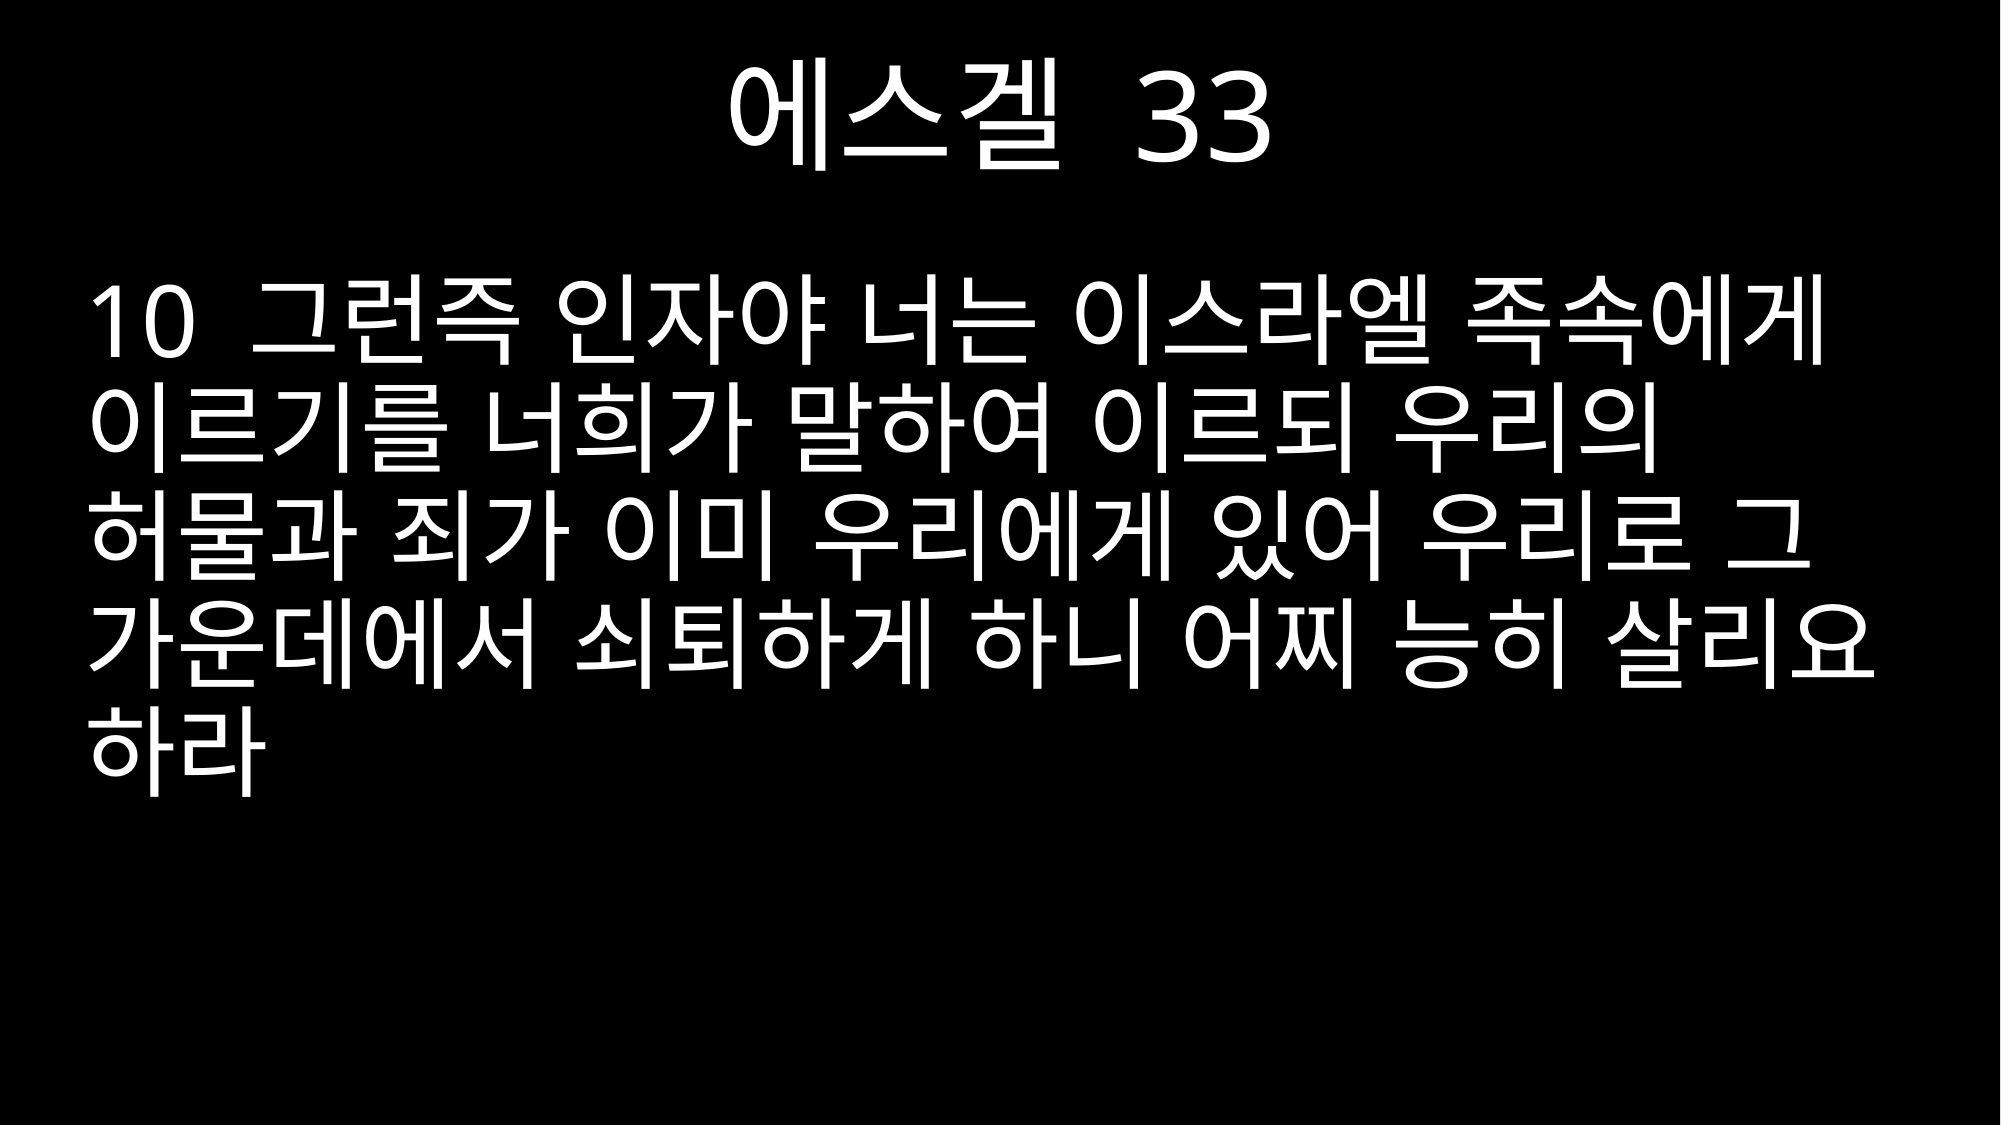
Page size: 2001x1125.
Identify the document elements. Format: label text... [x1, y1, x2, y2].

picture [0, 0, 2001, 1125]
list 10 그런즉 인자야 너는 이스라엘 족속에게 이르기를 너희가 말하여 이르되 우리의 허물과 죄가 이미 우리에게 있어 우리로 그 가운데에서 쇠퇴하게 하니 어찌 능히 살리요 하라 [69, 263, 1953, 423]
footer 에스겔 33 [0, 32, 2000, 192]
